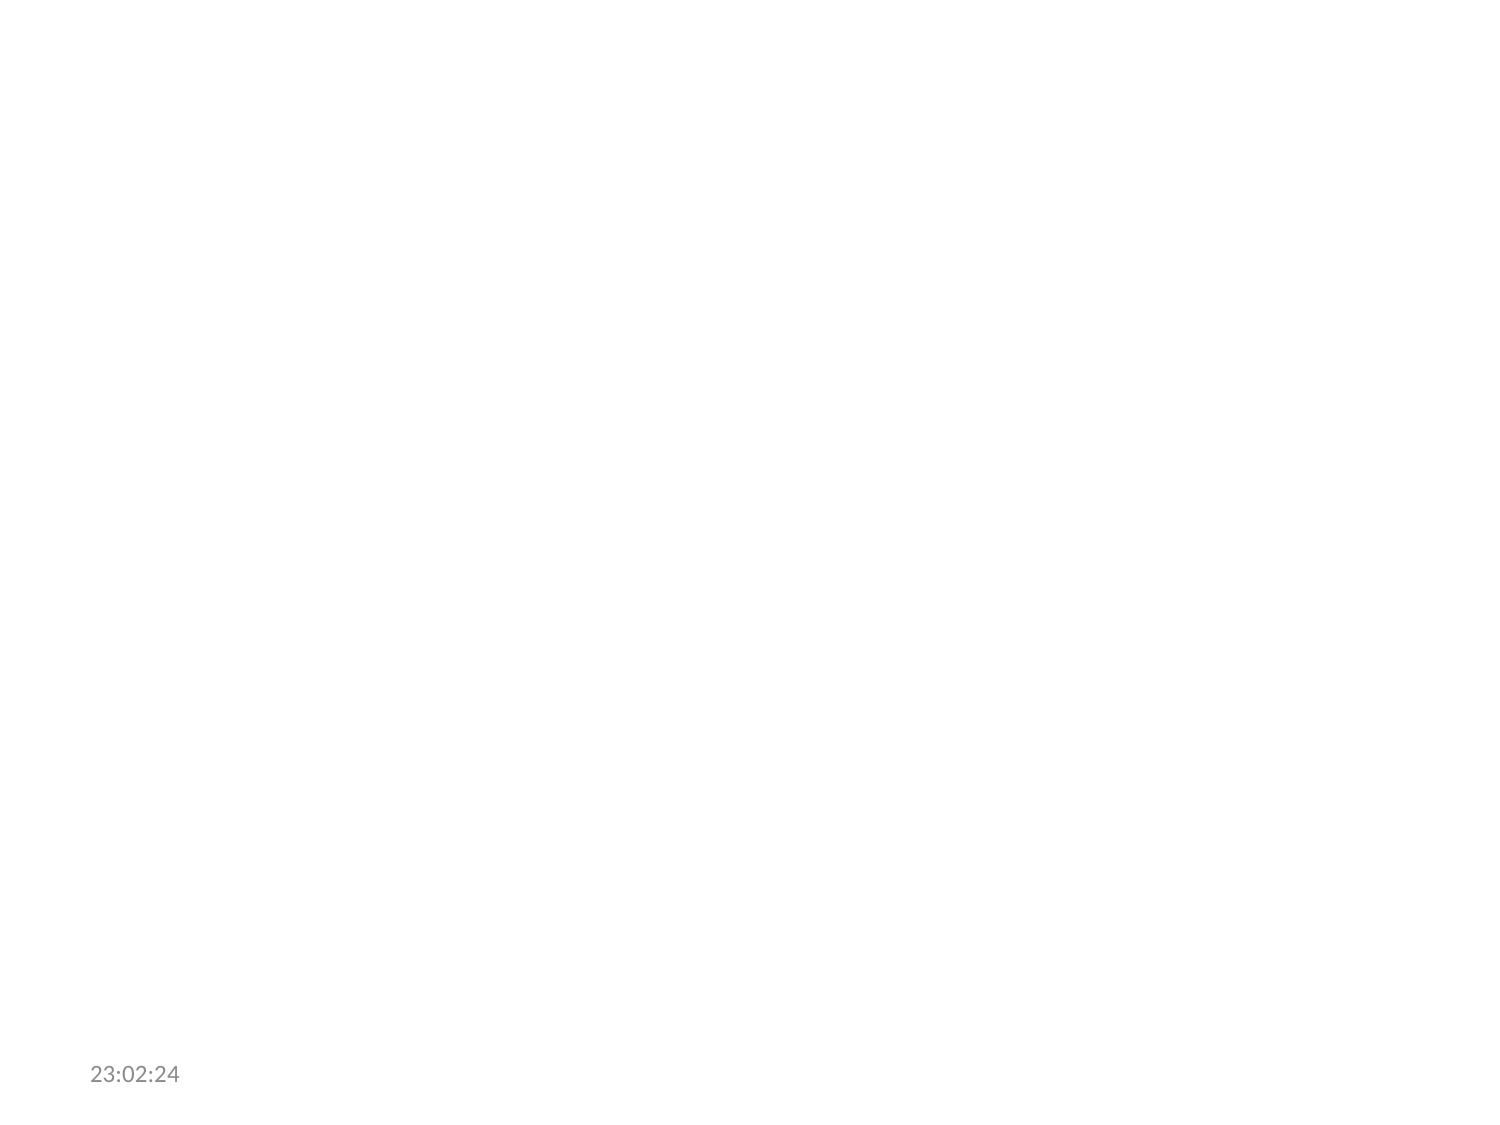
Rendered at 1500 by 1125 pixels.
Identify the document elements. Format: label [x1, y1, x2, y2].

slide_number [75, 1042, 425, 1103]
